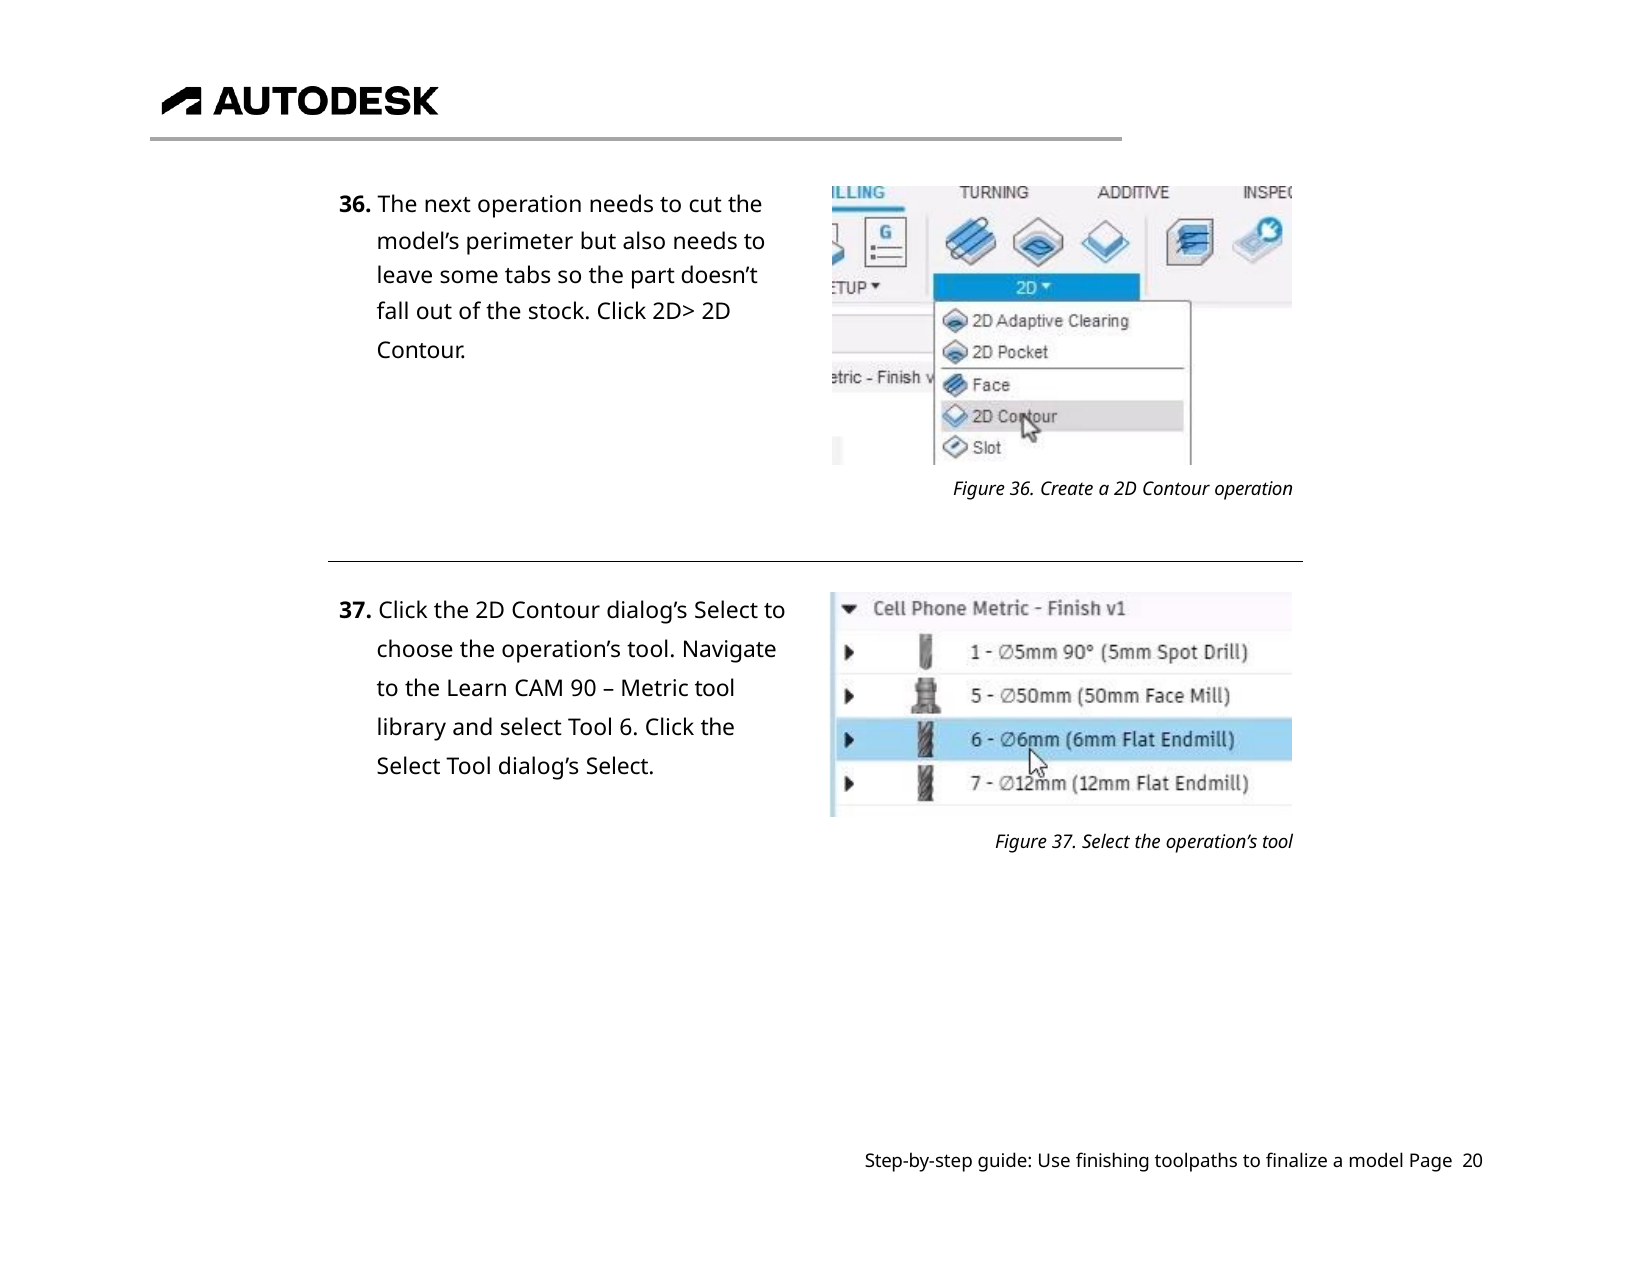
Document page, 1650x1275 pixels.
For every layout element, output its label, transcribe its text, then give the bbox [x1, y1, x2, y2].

slide_number Step-by-step guide: Use finishing toolpaths to finalize a model Page 20 [862, 1145, 1509, 1275]
table_header 36. The next operation needs to cut the model’s perimeter but also needs to leave some tabs so the part doesn’t fall out of the stock. Click 2D> 2D Contour. [328, 187, 808, 561]
table_cell 37. Click the 2D Contour dialog’s Select to choose the operation’s tool. Navigate to the Learn CAM 90 – Metric tool library and select Tool 6. Click the Select Tool dialog’s Select. [328, 562, 808, 863]
picture [829, 591, 1292, 818]
table_header Figure 36. Create a 2D Contour operation [808, 187, 1303, 561]
table_cell Figure 37. Select the operation’s tool [808, 562, 1303, 863]
picture [161, 86, 439, 115]
picture [832, 186, 1292, 465]
